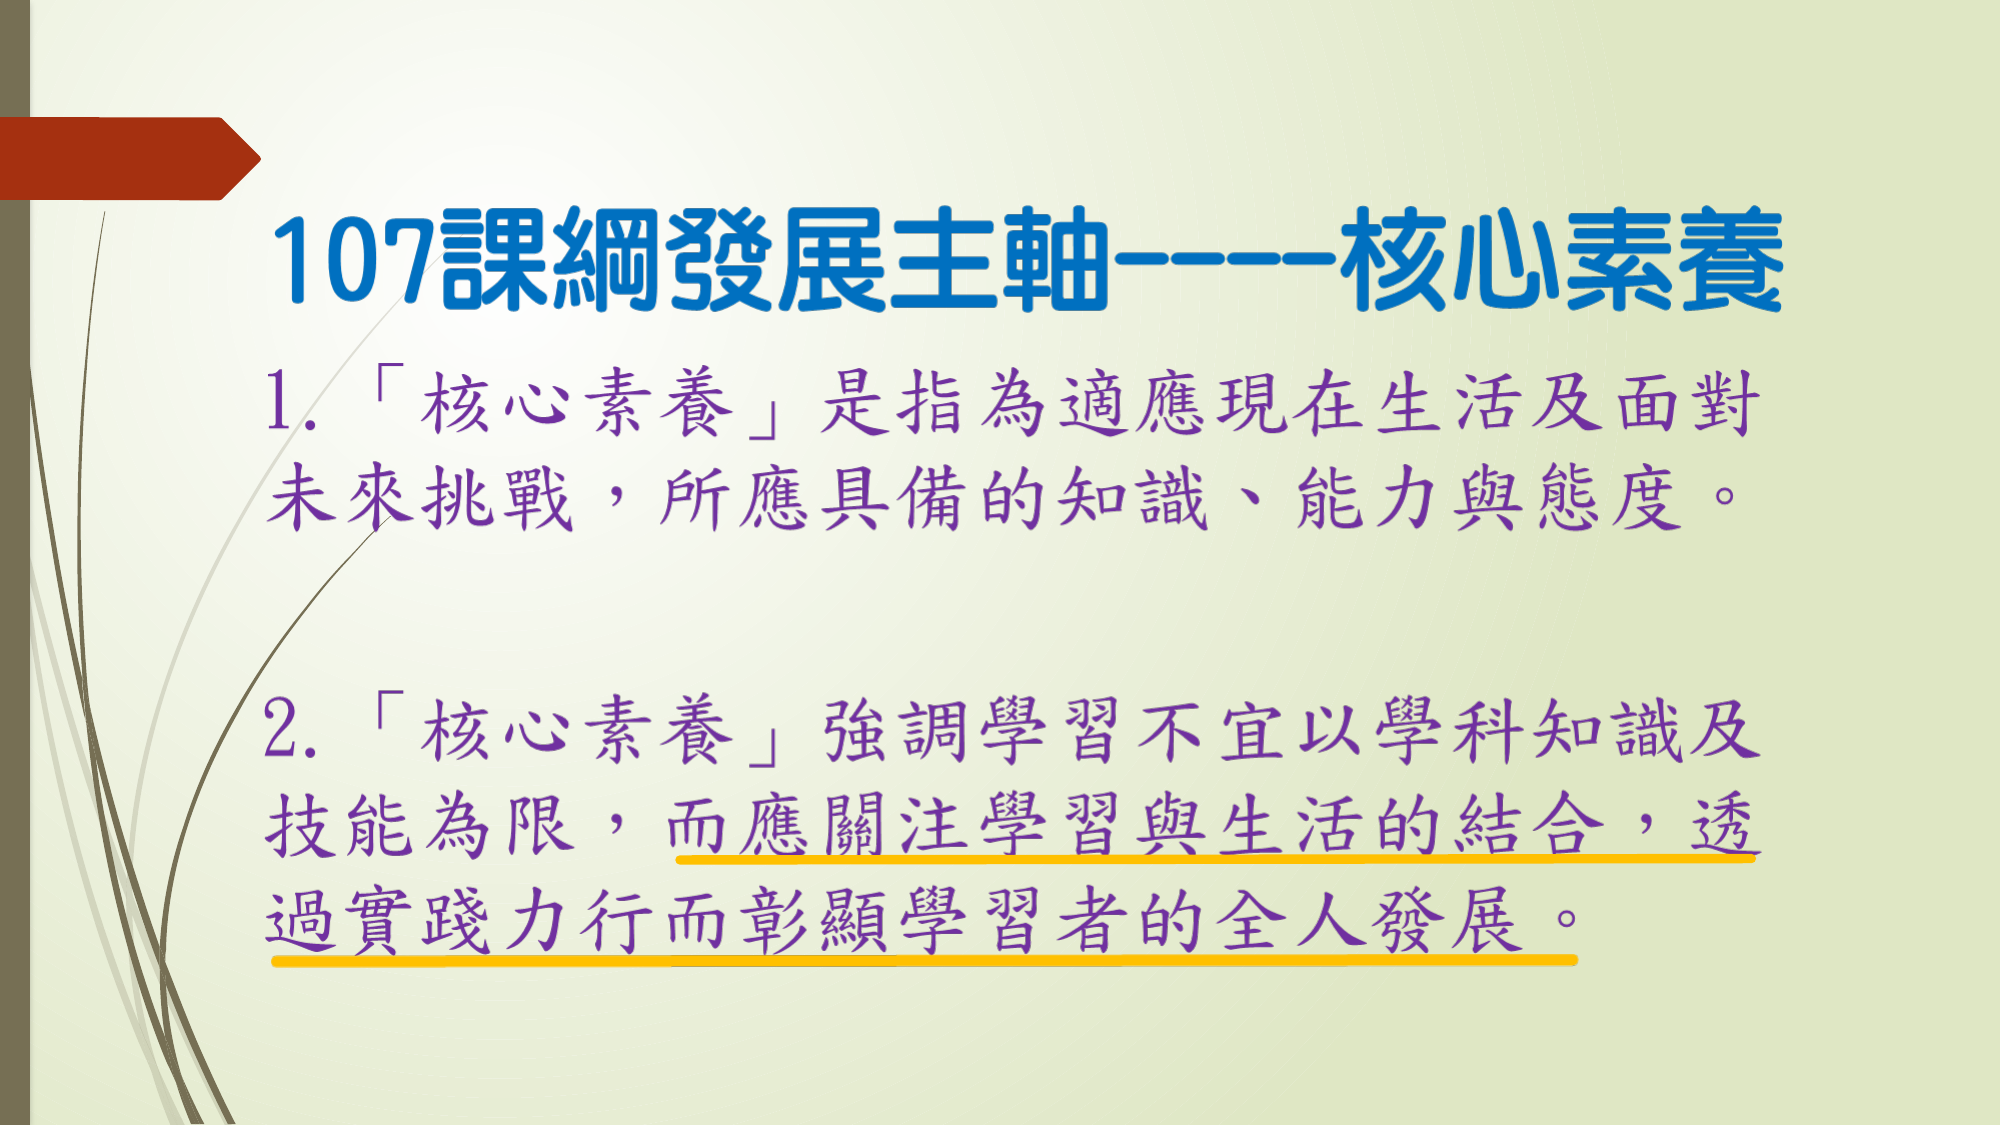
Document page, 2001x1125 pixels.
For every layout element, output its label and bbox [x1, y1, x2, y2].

picture [199, 146, 1855, 1020]
